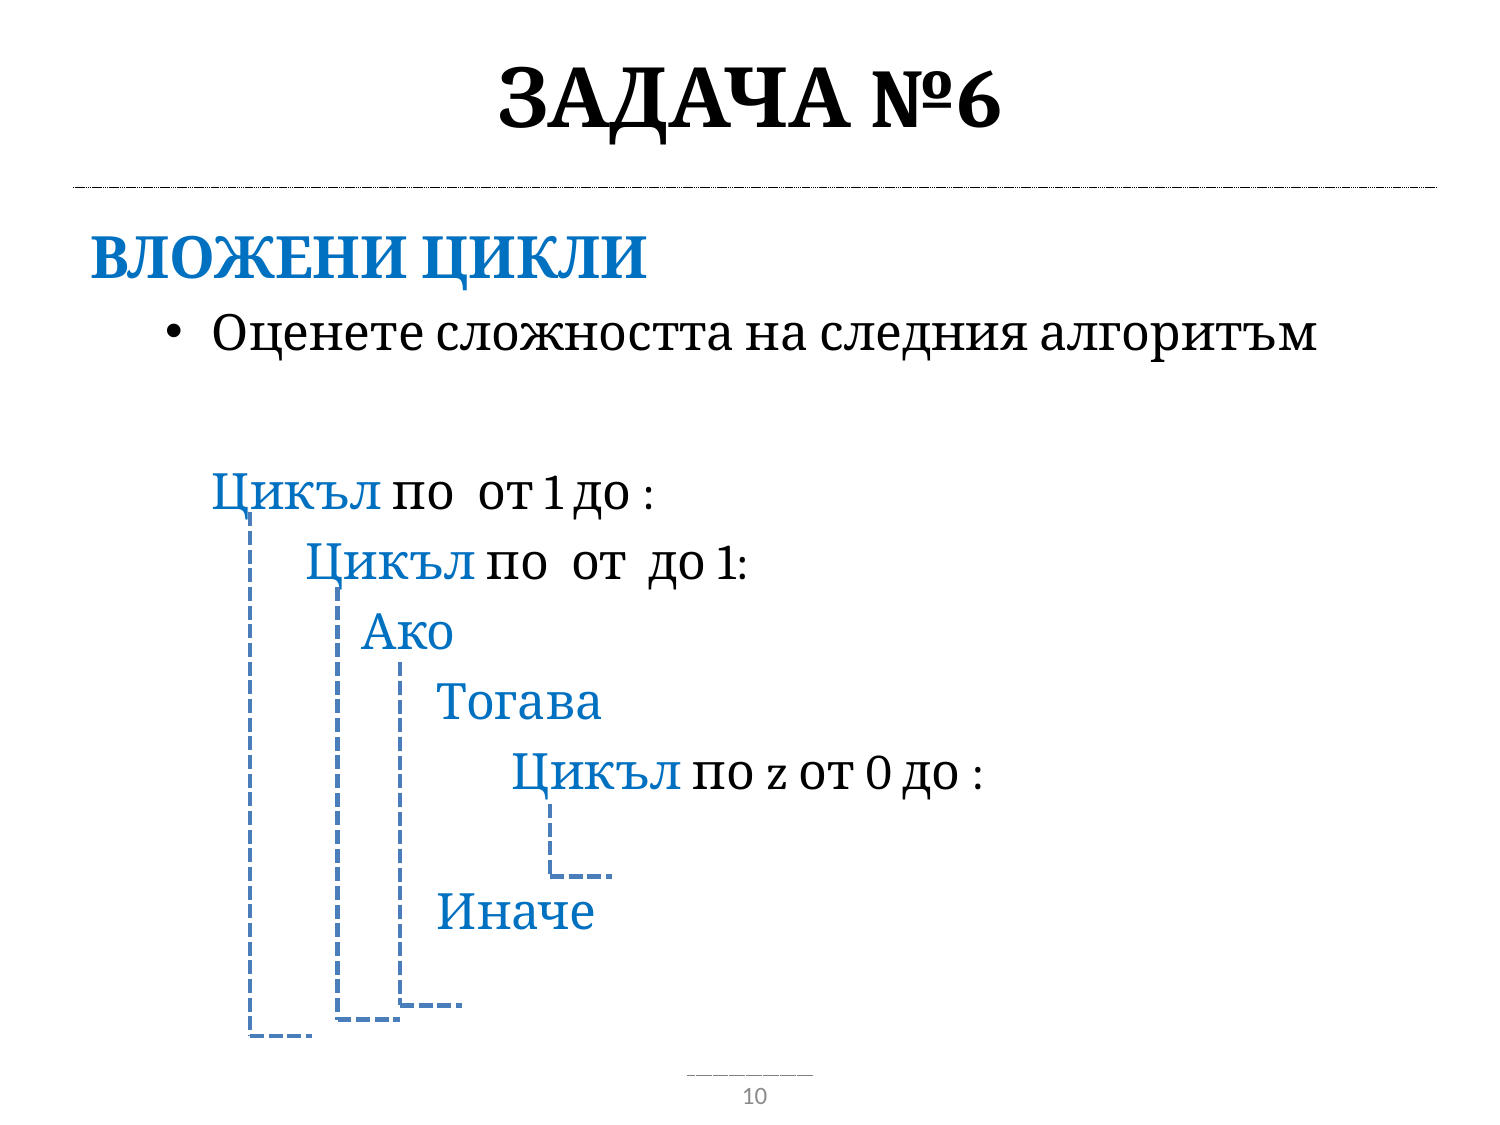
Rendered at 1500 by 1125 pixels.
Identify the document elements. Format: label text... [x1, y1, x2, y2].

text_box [404, 662, 463, 1006]
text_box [249, 512, 313, 1037]
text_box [337, 587, 401, 1020]
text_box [549, 803, 613, 877]
title Задача №6 [0, 0, 1500, 188]
slide_number 10 [579, 1065, 930, 1125]
